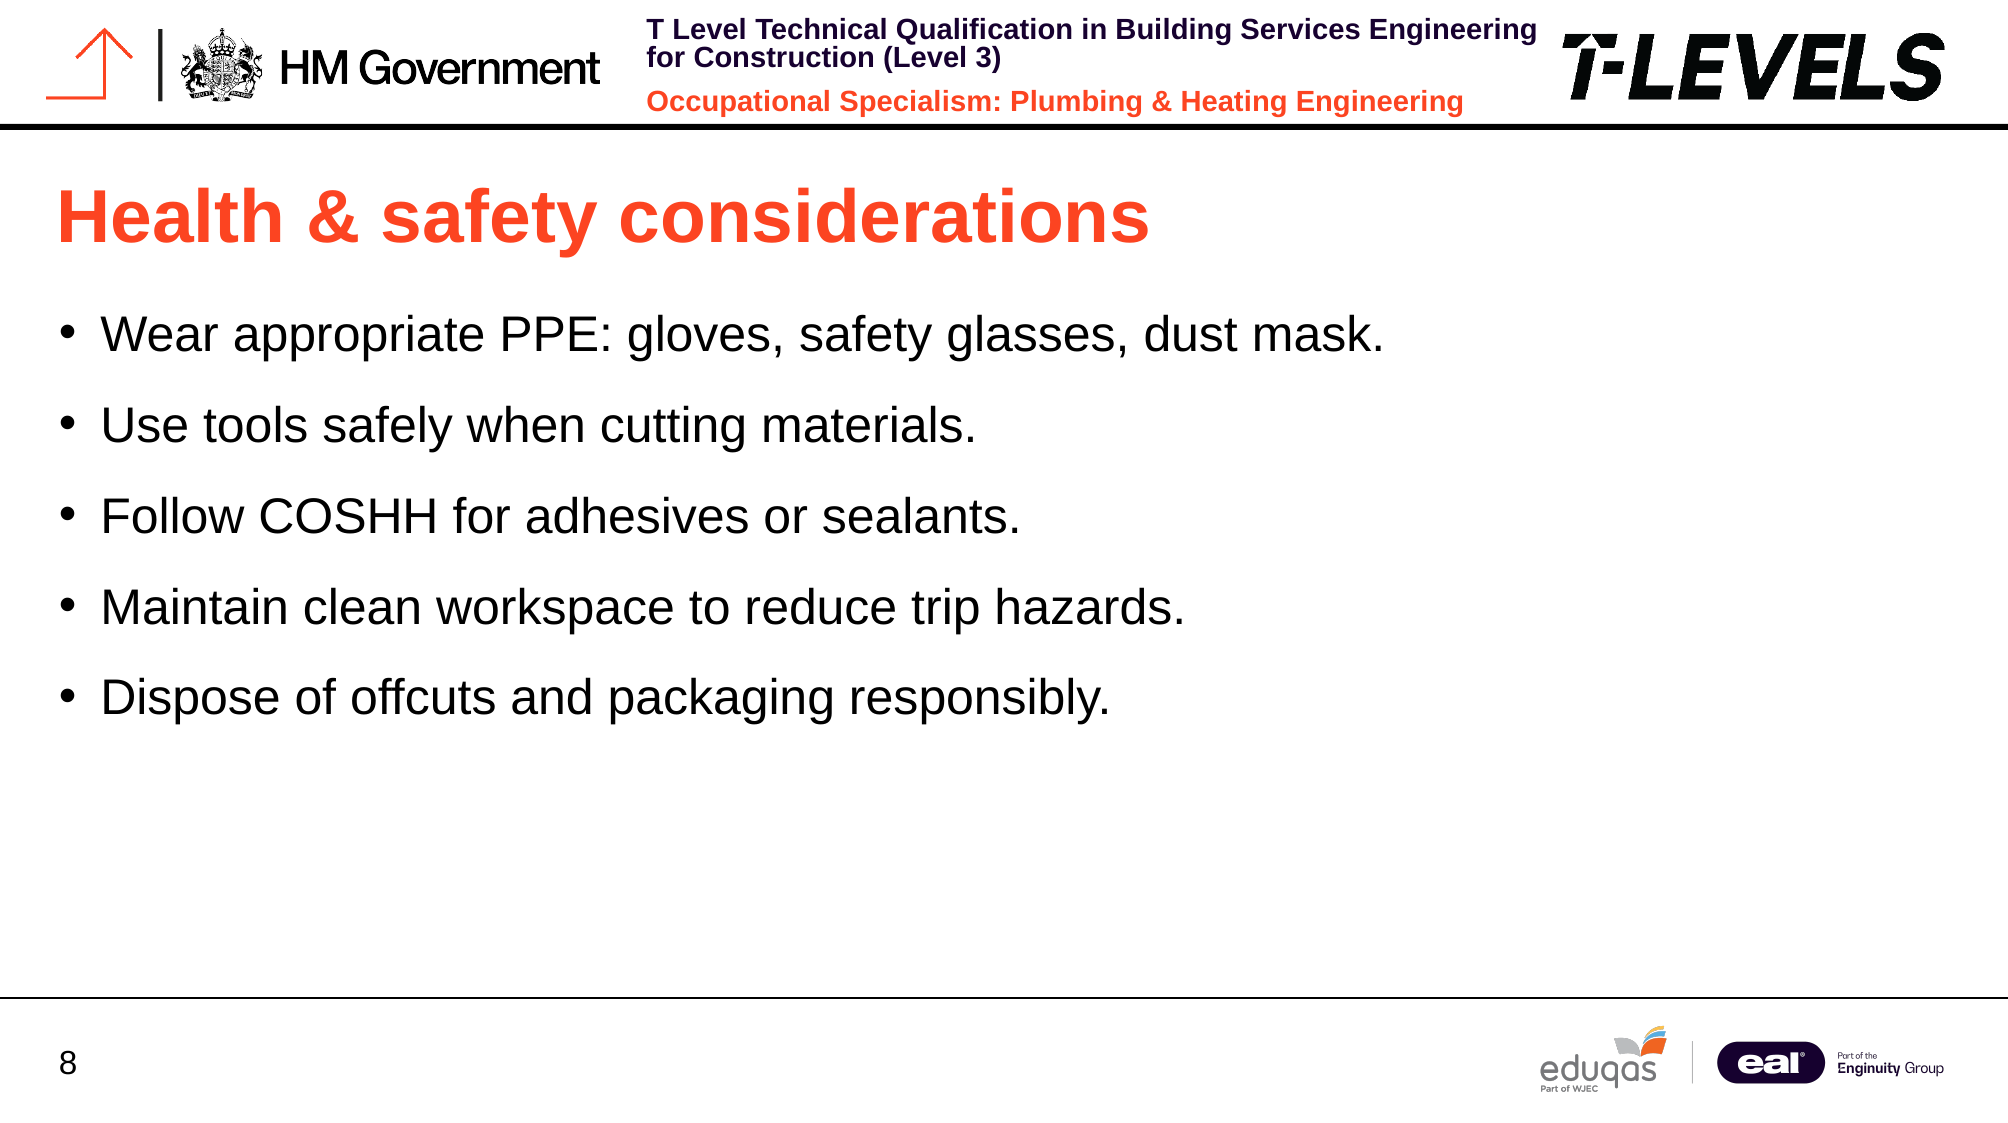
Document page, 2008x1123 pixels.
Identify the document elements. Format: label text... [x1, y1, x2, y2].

title Health & safety considerations [41, 111, 1949, 314]
picture [41, 27, 139, 100]
picture [1535, 1021, 1949, 1097]
picture [158, 28, 600, 102]
picture [1543, 25, 1964, 108]
list Wear appropriate PPE: gloves, safety glasses, dust mask. Use tools safely when cutting materials. Follow COSHH for adhesives or sealants. Maintain clean workspace to reduce trip hazards. Dispose of offcuts and packaging responsibly. [59, 295, 1595, 936]
